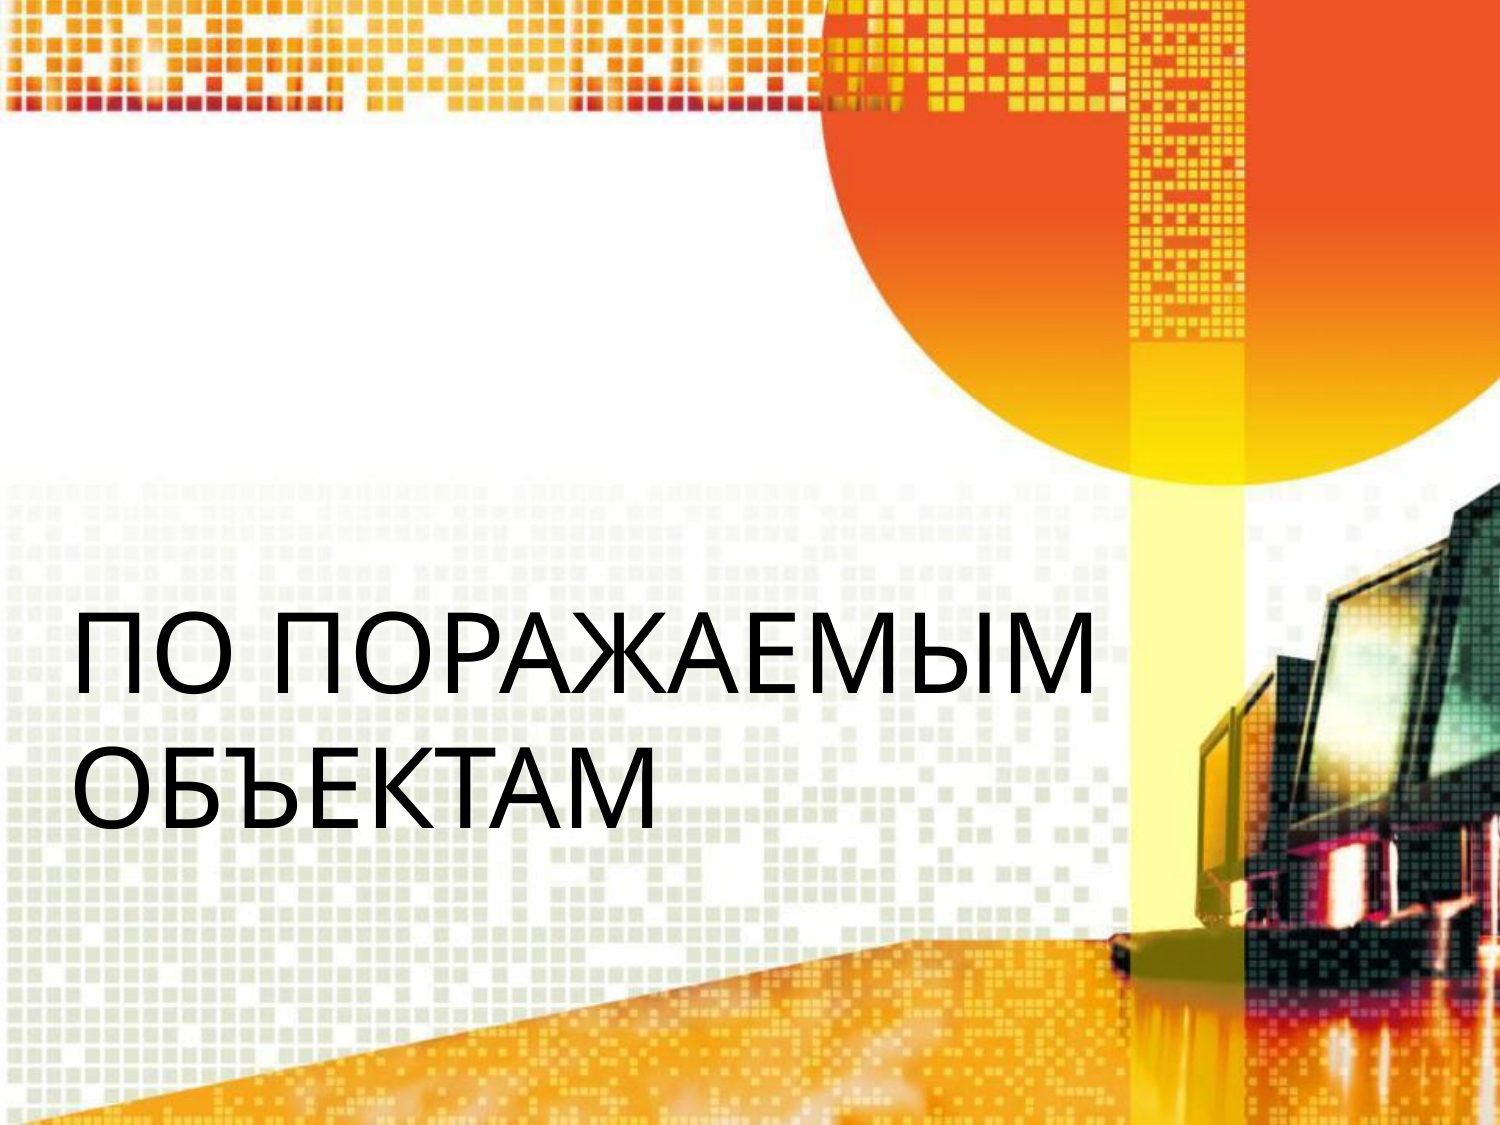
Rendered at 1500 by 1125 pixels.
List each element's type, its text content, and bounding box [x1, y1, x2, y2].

title ПО ПОРАЖАЕМЫМ ОБЪЕКТАМ [52, 455, 1121, 859]
picture [0, 0, 1500, 1125]
